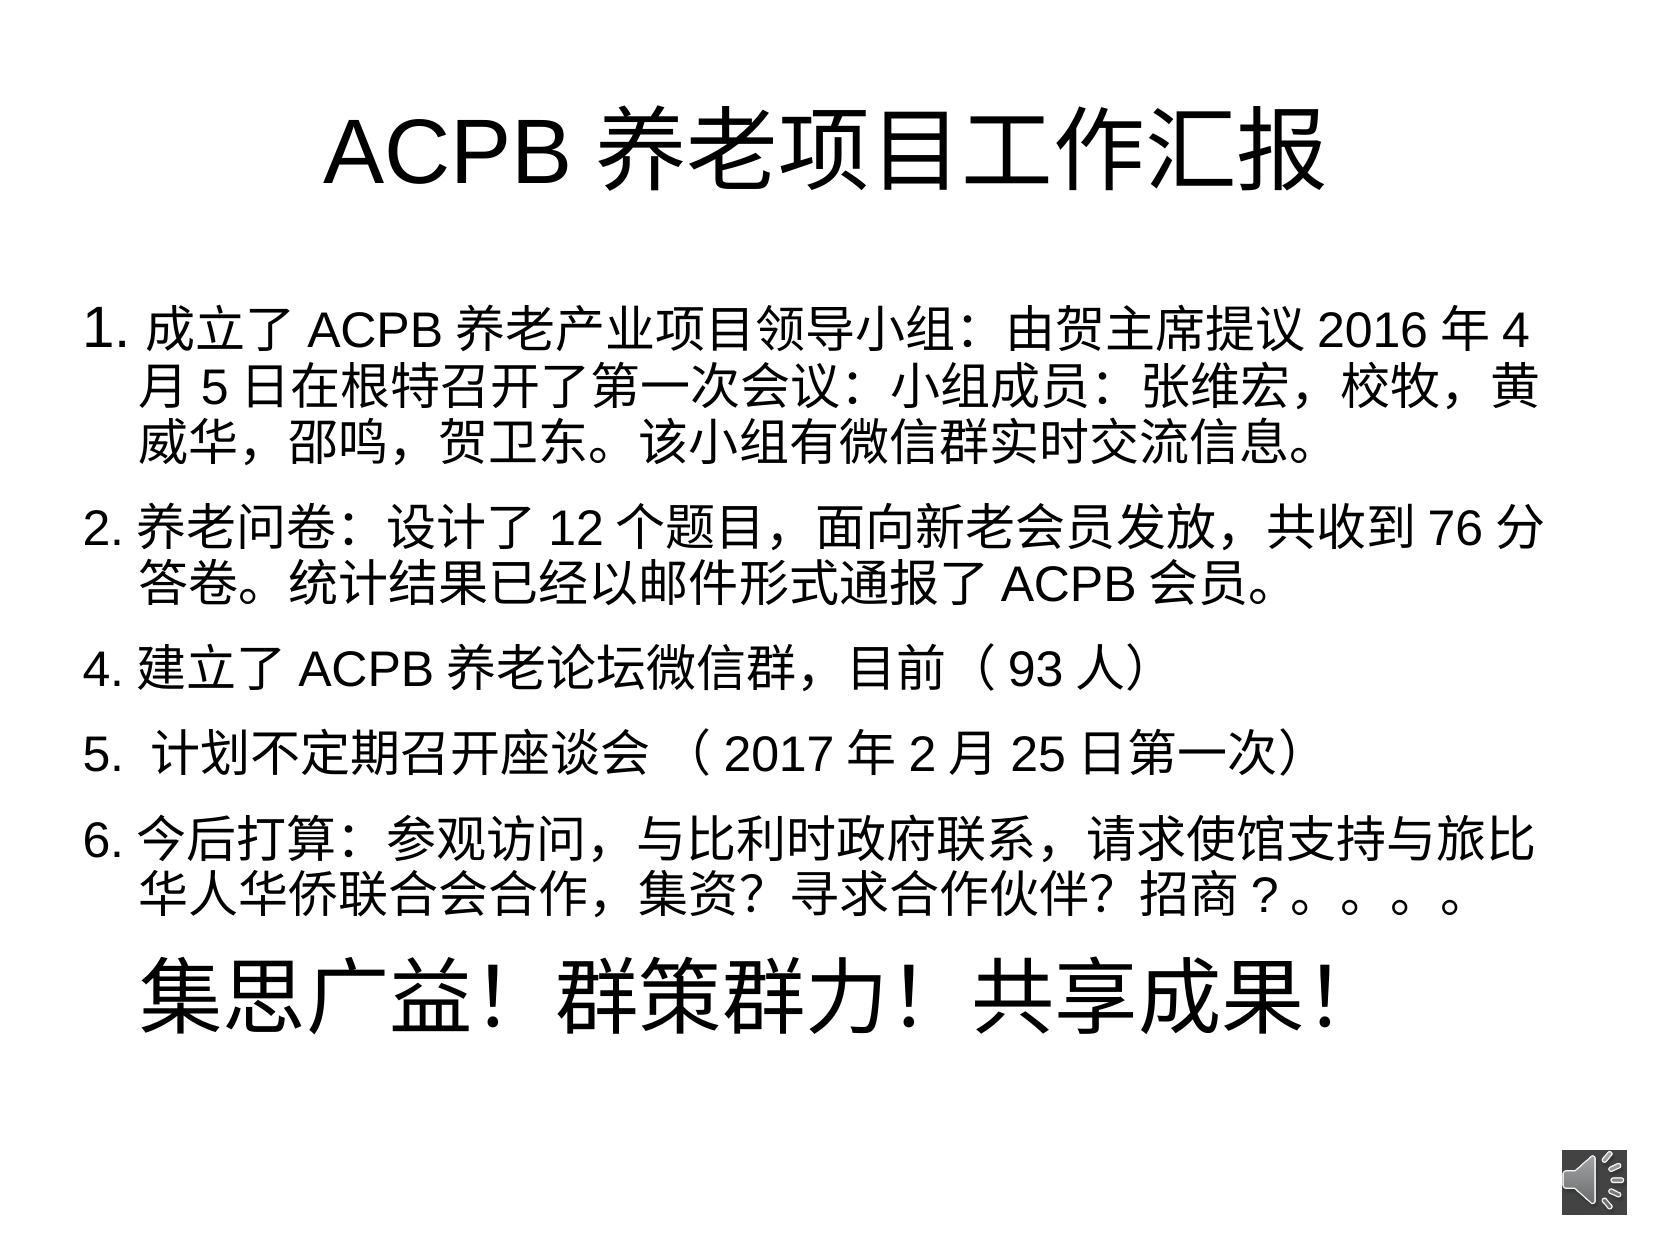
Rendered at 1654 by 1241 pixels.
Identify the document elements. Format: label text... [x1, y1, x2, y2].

title ACPB养老项目工作汇报 [82, 49, 1571, 257]
list 1.成立了ACPB养老产业项目领导小组：由贺主席提议2016年4月5日在根特召开了第一次会议：小组成员：张维宏，校牧，黄威华，邵鸣，贺卫东。该小组有微信群实时交流信息。 2.养老问卷：设计了12个题目，面向新老会员发放，共收到76分答卷。统计结果已经以邮件形式通报了ACPB会员。 4.建立了ACPB养老论坛微信群，目前（93人） 5. 计划不定期召开座谈会 （2017年2月25日第一次） 6.今后打算：参观访问，与比利时政府联系，请求使馆支持与旅比华人华侨联合会合作，集资？寻求合作伙伴？招商?。。。。 集思广益！群策群力！共享成果！ [82, 290, 1571, 1110]
picture [1561, 1148, 1629, 1216]
